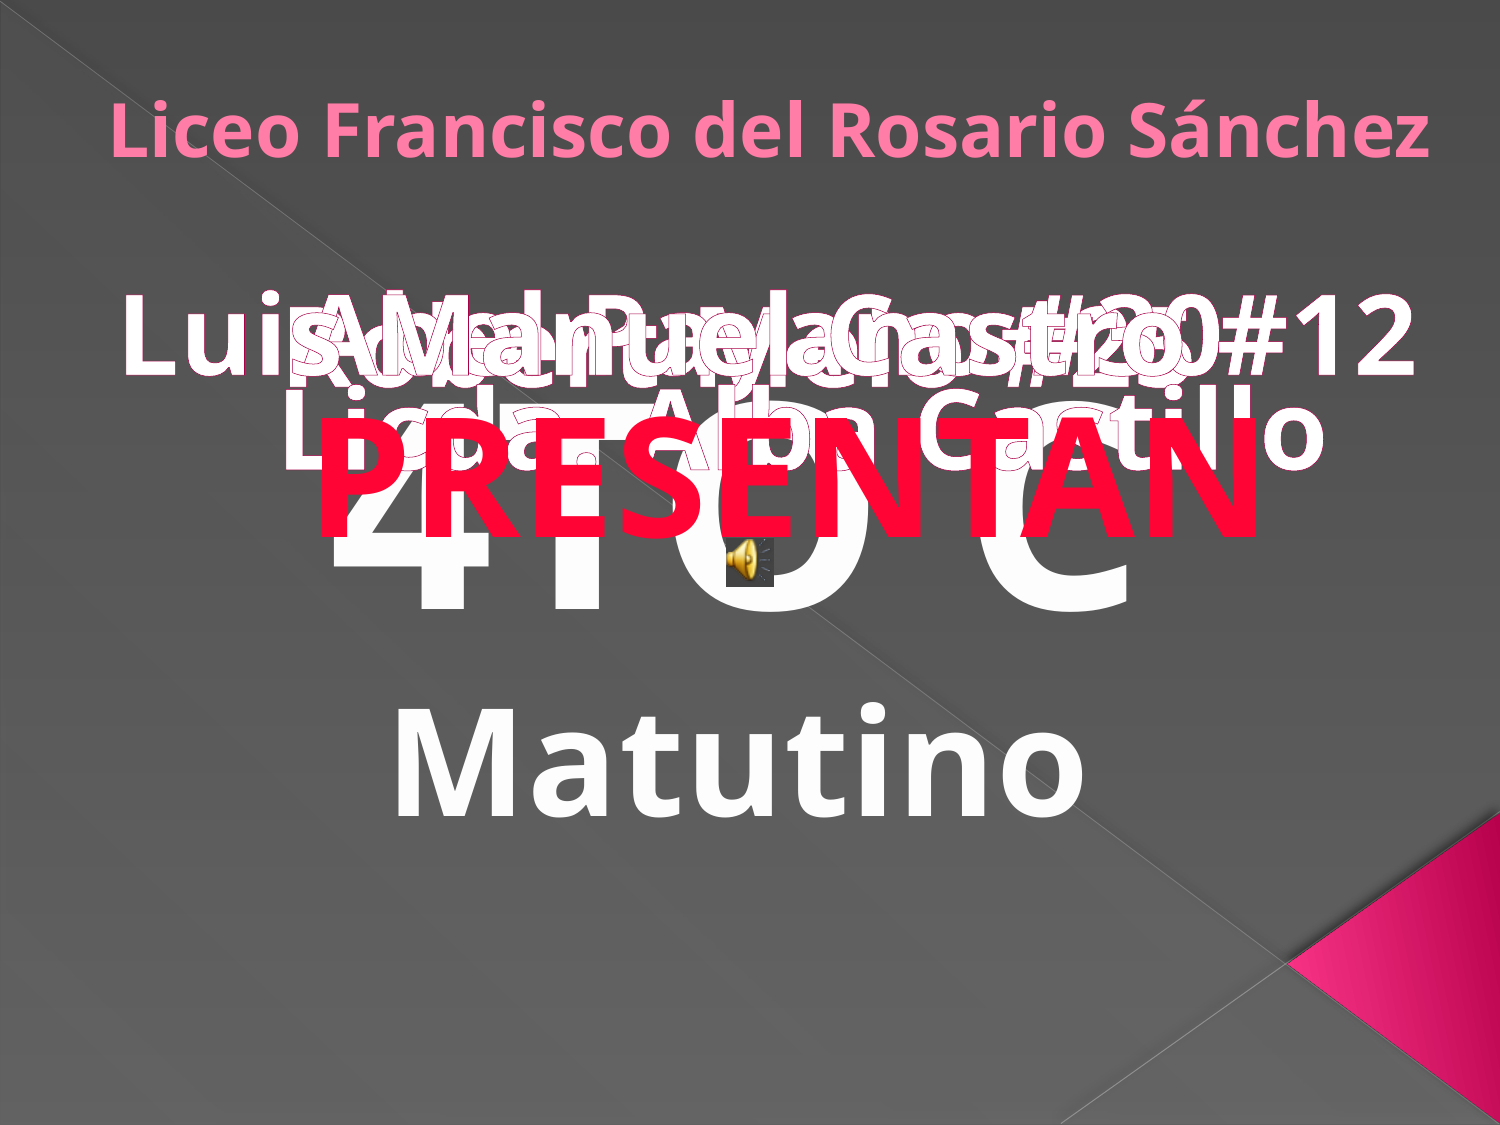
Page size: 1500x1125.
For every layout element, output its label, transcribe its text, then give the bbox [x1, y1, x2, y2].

text_box Licda. Alba Castillo [260, 349, 1345, 363]
title Liceo Francisco del Rosario Sánchez [0, 54, 1447, 180]
text_box PRESENTAN [222, 363, 1357, 579]
text_box 4TO C Matutino [171, 406, 1306, 855]
picture [724, 537, 776, 588]
text_box Luis Manuel Castro #12 [100, 255, 1434, 406]
